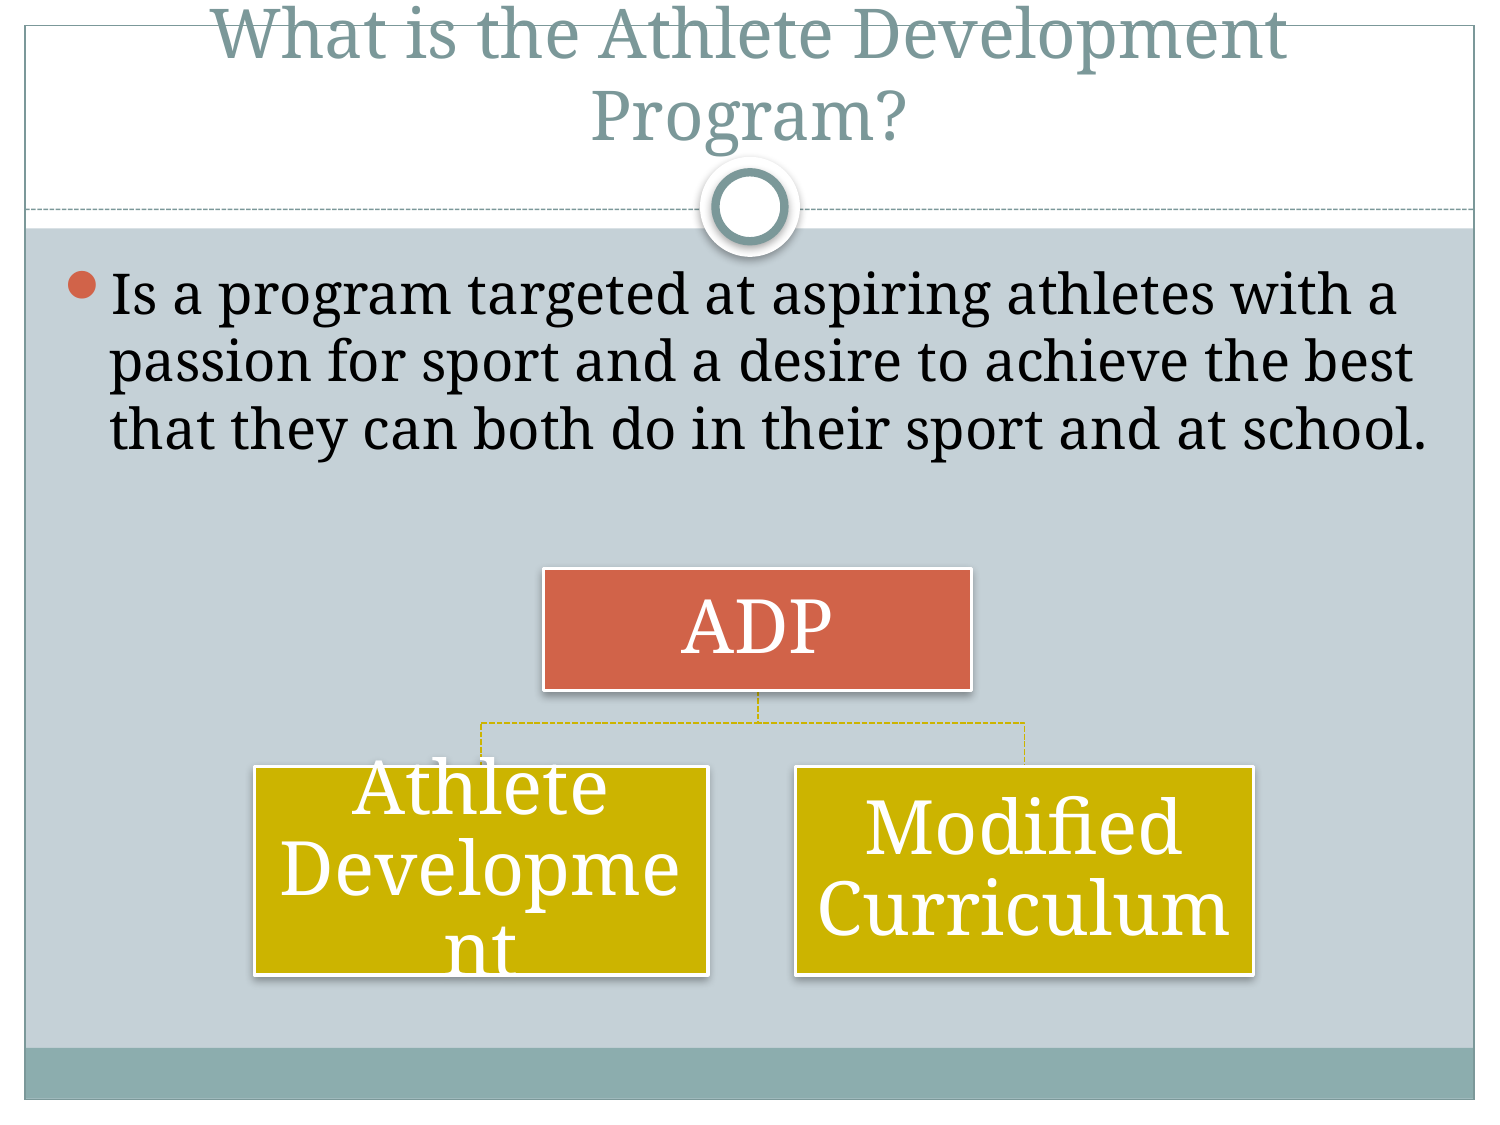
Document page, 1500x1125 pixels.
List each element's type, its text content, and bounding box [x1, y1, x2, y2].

title What is the Athlete Development Program? [49, 37, 1450, 162]
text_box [253, 432, 1255, 1100]
list Is a program targeted at aspiring athletes with a passion for sport and a desire to achieve the best that they can both do in their sport and at school. [49, 250, 1445, 1001]
